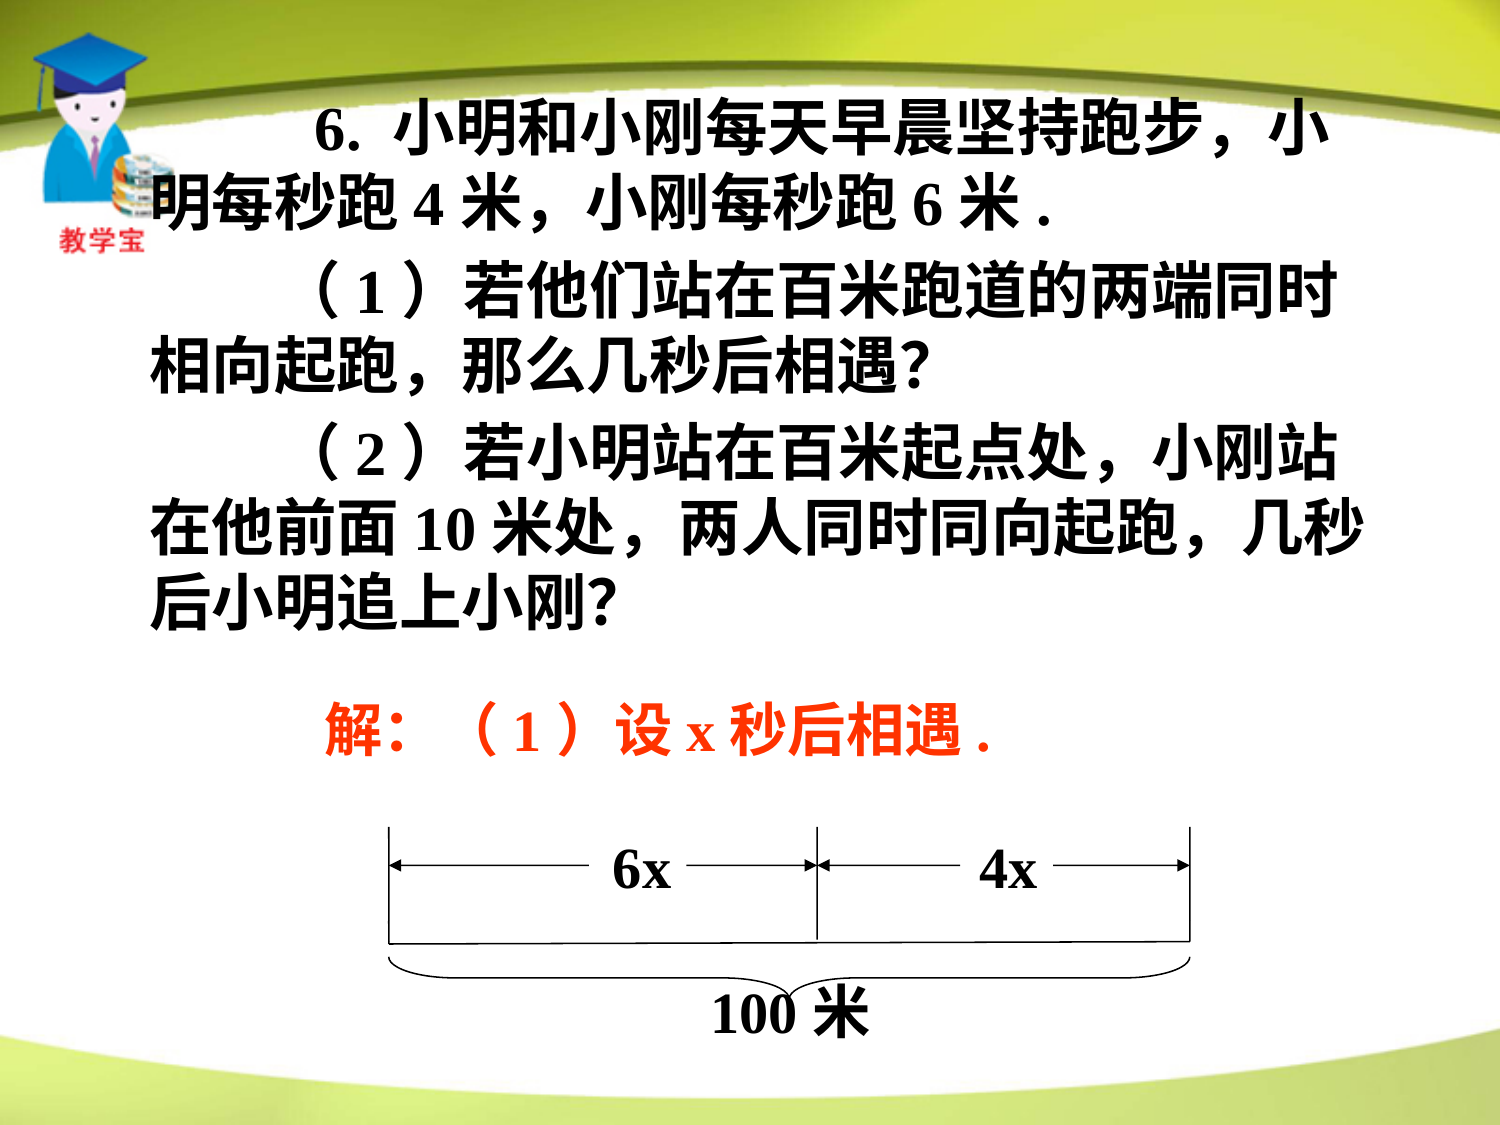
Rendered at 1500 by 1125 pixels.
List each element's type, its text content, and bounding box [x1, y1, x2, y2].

text_box 解：（1）设x秒后相遇. [309, 686, 1190, 771]
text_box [388, 822, 1190, 1054]
picture [0, 0, 1500, 1125]
text_box 6. 小明和小刚每天早晨坚持跑步，小明每秒跑4米，小刚每秒跑6米. （1）若他们站在百米跑道的两端同时相向起跑，那么几秒后相遇？ （2）若小明站在百米起点处，小刚站在他前面10米处，两人同时同向起跑，几秒后小明追上小刚？ [134, 80, 1403, 646]
